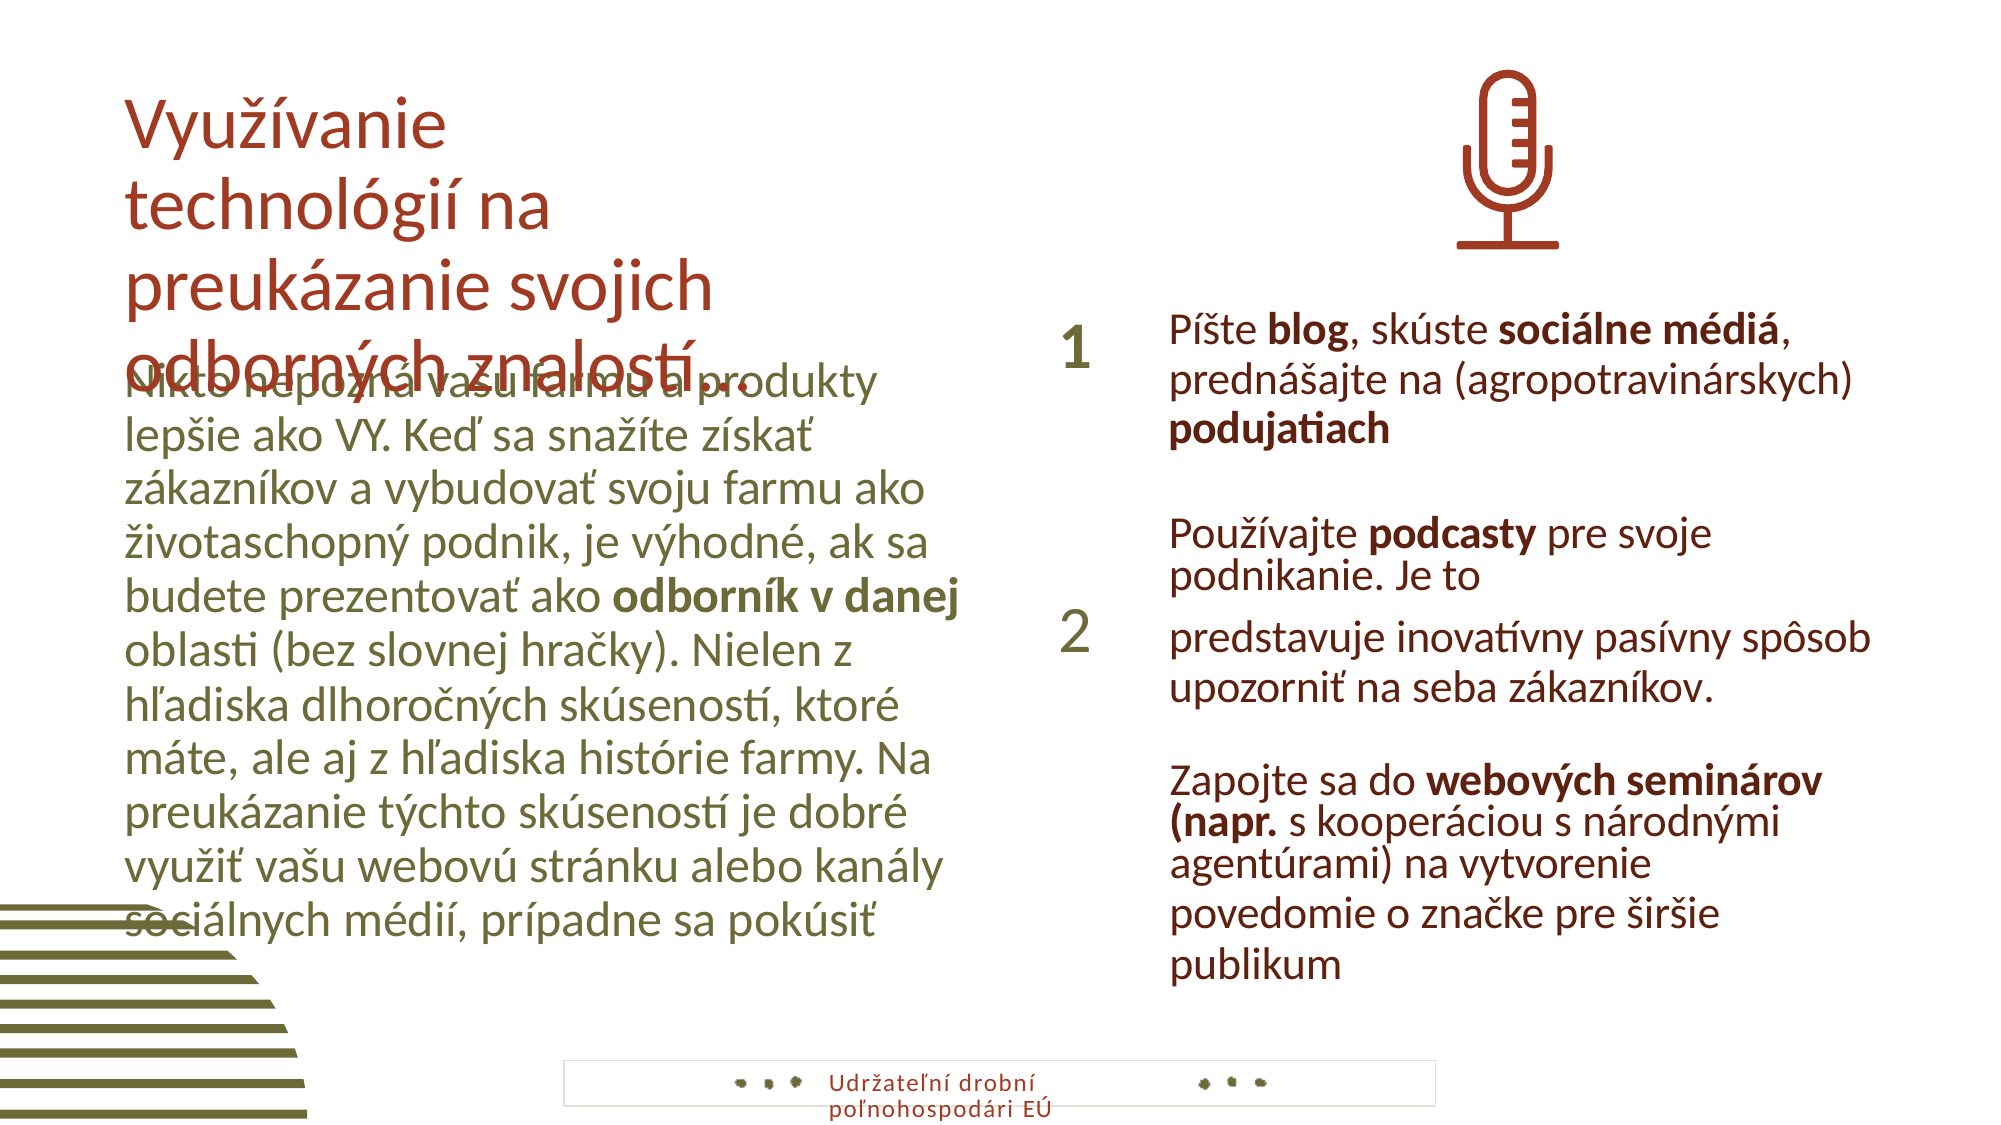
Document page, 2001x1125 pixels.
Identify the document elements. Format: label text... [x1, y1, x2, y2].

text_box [563, 1046, 1437, 1121]
text_box Nikto nepozná vašu farmu a produkty lepšie ako VY. Keď sa snažíte získať zákazníkov a vybudovať svoju farmu ako životaschopný podnik, je výhodné, ak sa budete prezentovať ako odborník v danej oblasti (bez slovnej hračky). Nielen z hľadiska dlhoročných skúseností, ktoré máte, ale aj z hľadiska histórie farmy. Na preukázanie týchto skúseností je dobré využiť vašu webovú stránku alebo kanály sociálnych médií, prípadne sa pokúsiť [122, 345, 969, 948]
title Využívanie technológií na preukázanie svojich odborných znalostí... [122, 69, 793, 407]
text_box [1456, 69, 1560, 250]
text_box Píšte blog, skúste sociálne médiá, prednášajte na (agropotravinárskych) podujatiach Používajte podcasty pre svoje podnikanie. Je to predstavuje inovatívny pasívny spôsob upozorniť na seba zákazníkov. Zapojte sa do webových seminárov (napr. s kooperáciou s národnými agentúrami) na vytvorenie povedomie o značke pre širšie publikum [1056, 295, 1908, 989]
